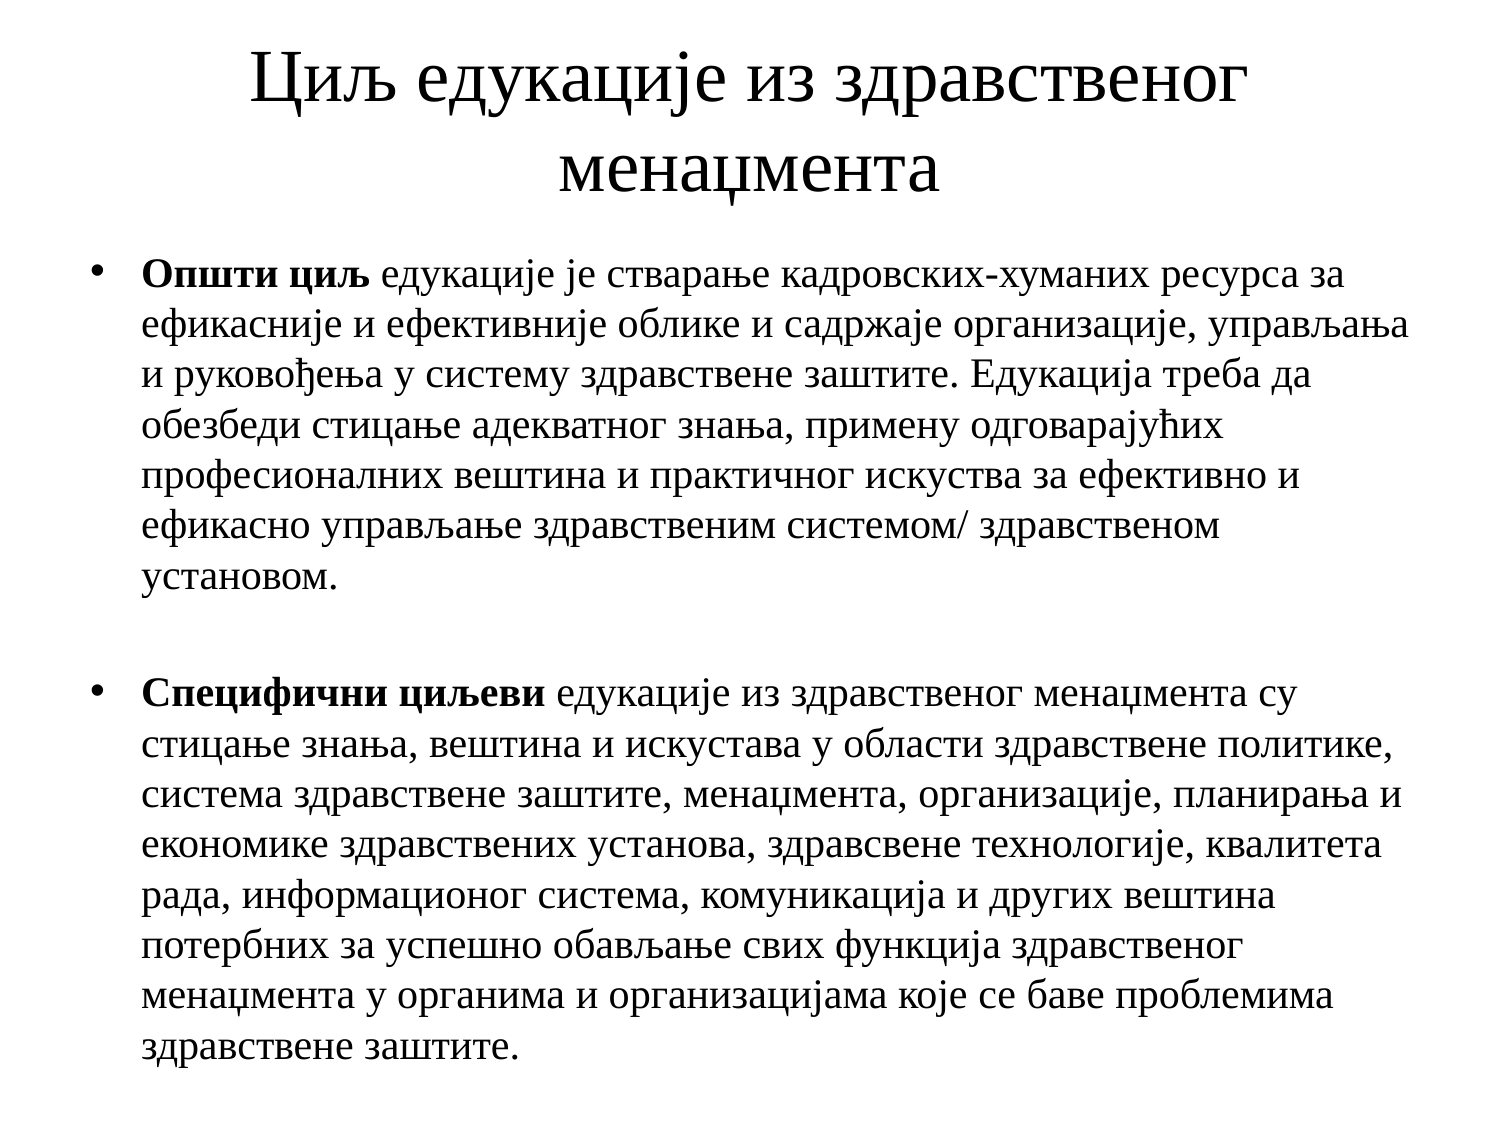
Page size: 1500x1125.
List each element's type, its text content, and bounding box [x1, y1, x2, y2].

list Општи циљ едукације је стварање кадровских-хуманих ресурса за ефикасније и ефективније облике и садржаје организације, управљања и руковођења у систему здравствене заштите. Едукација треба да обезбеди стицање адекватног знања, примену одговарајућих професионалних вештина и практичног искуства за ефективно и ефикасно управљање здравственим системом/ здравственом установом. Специфични циљеви едукације из здравственог менаџмента су стицање знања, вештина и искустава у области здравствене политике, система здравствене заштите, менаџмента, организације, планирања и економике здравствених установа, здравсвене технологије, квалитета рада, информационог система, комуникација и других вештина потербних за успешно обављање свих функција здравственог менаџмента у органима и организацијама које се баве проблемима здравствене заштите. [75, 237, 1425, 1088]
title Циљ едукације из здравственог менаџмента [75, 45, 1425, 188]
